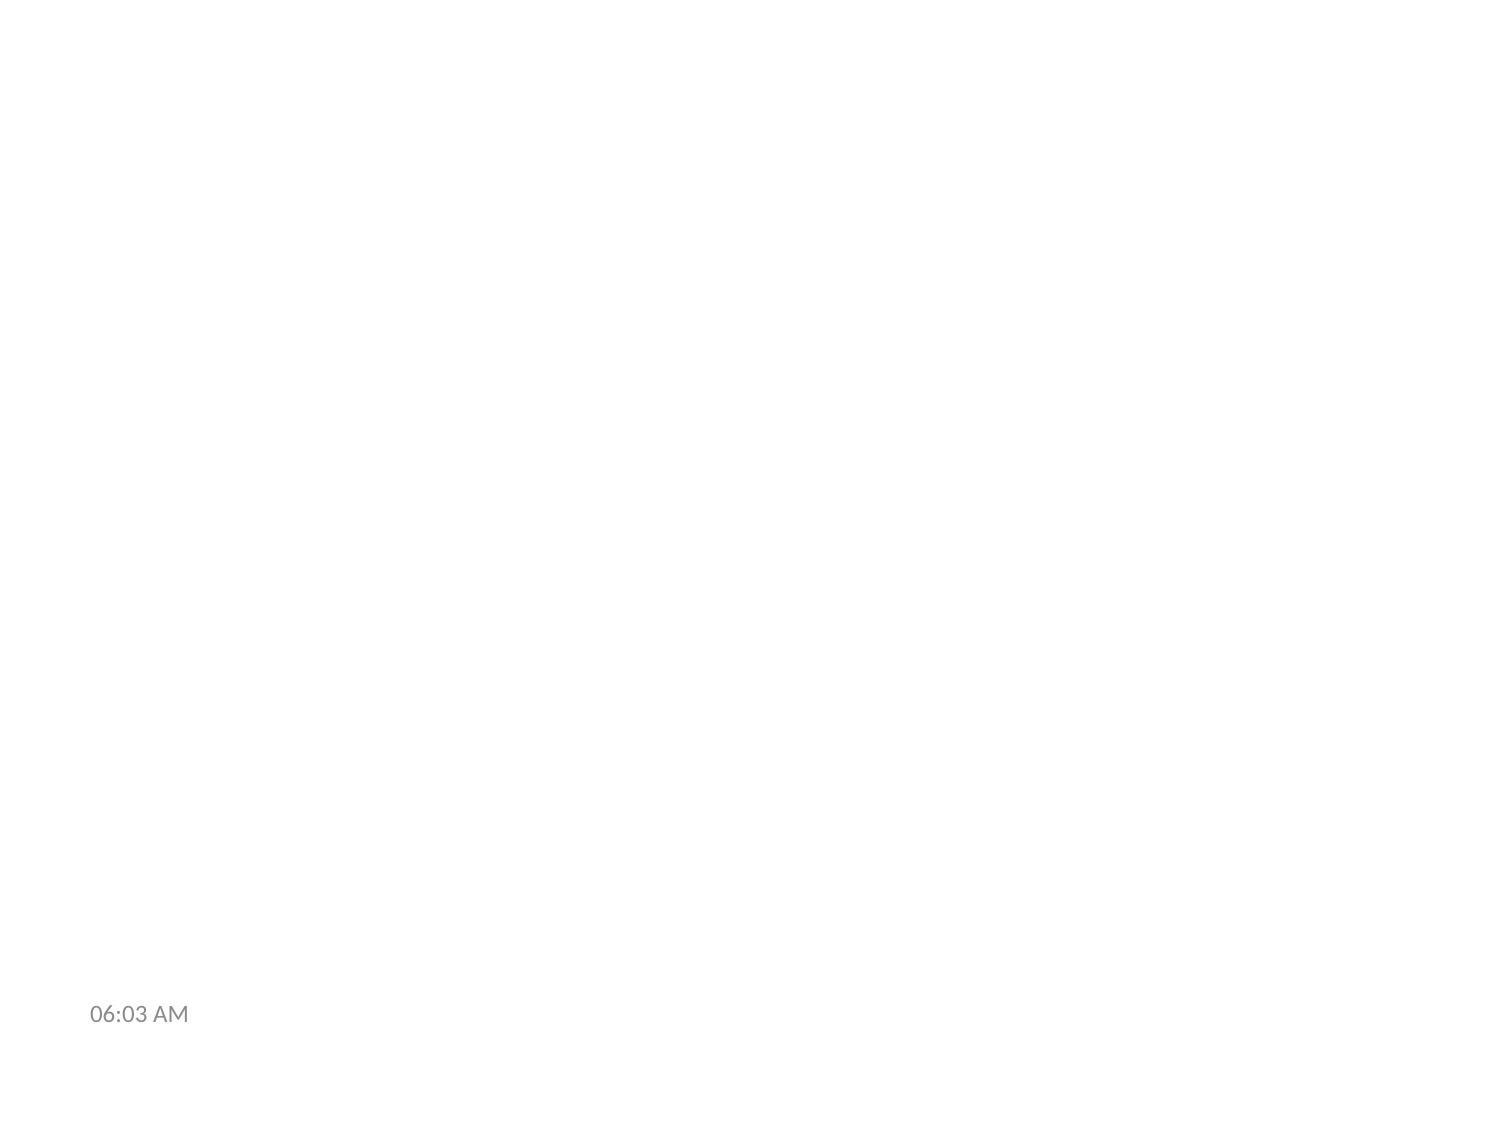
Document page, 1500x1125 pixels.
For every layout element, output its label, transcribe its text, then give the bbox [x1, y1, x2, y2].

text_box 3:35 PM [75, 982, 425, 1043]
